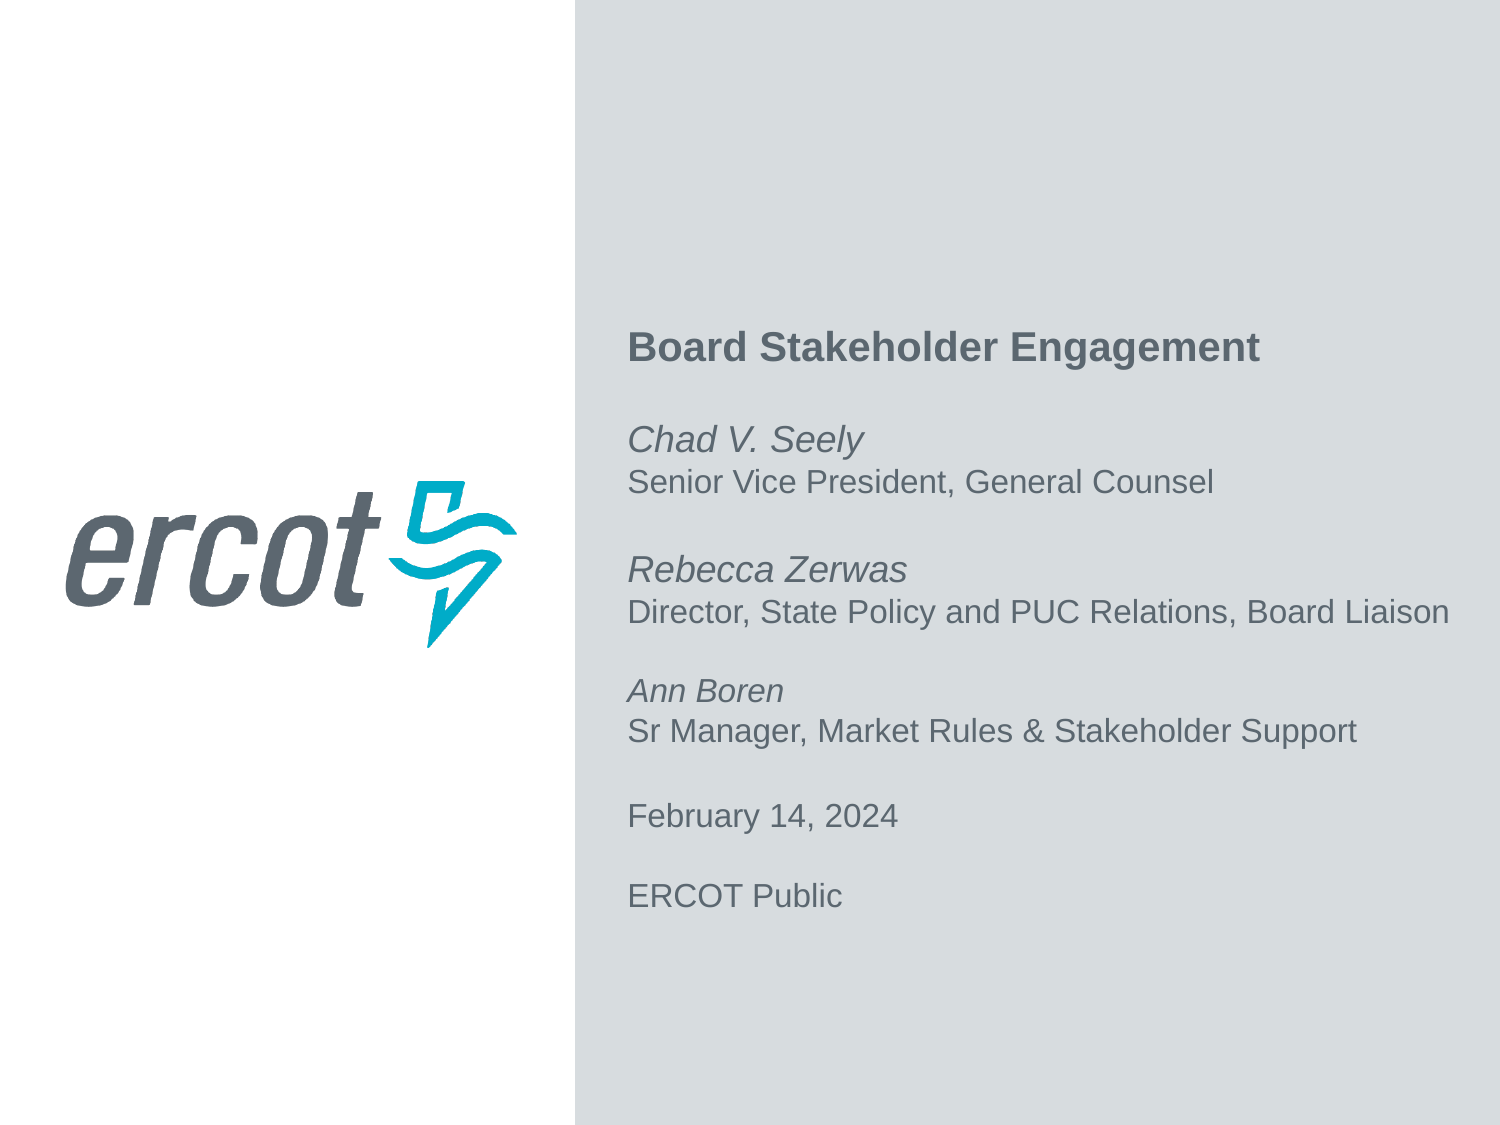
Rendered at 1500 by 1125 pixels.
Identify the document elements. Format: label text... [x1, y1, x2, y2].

text_box Board Stakeholder Engagement Chad V. Seely Senior Vice President, General Counsel Rebecca Zerwas Director, State Policy and PUC Relations, Board Liaison Ann Boren Sr Manager, Market Rules & Stakeholder Support February 14, 2024 ERCOT Public [612, 312, 1500, 922]
picture [56, 471, 525, 654]
